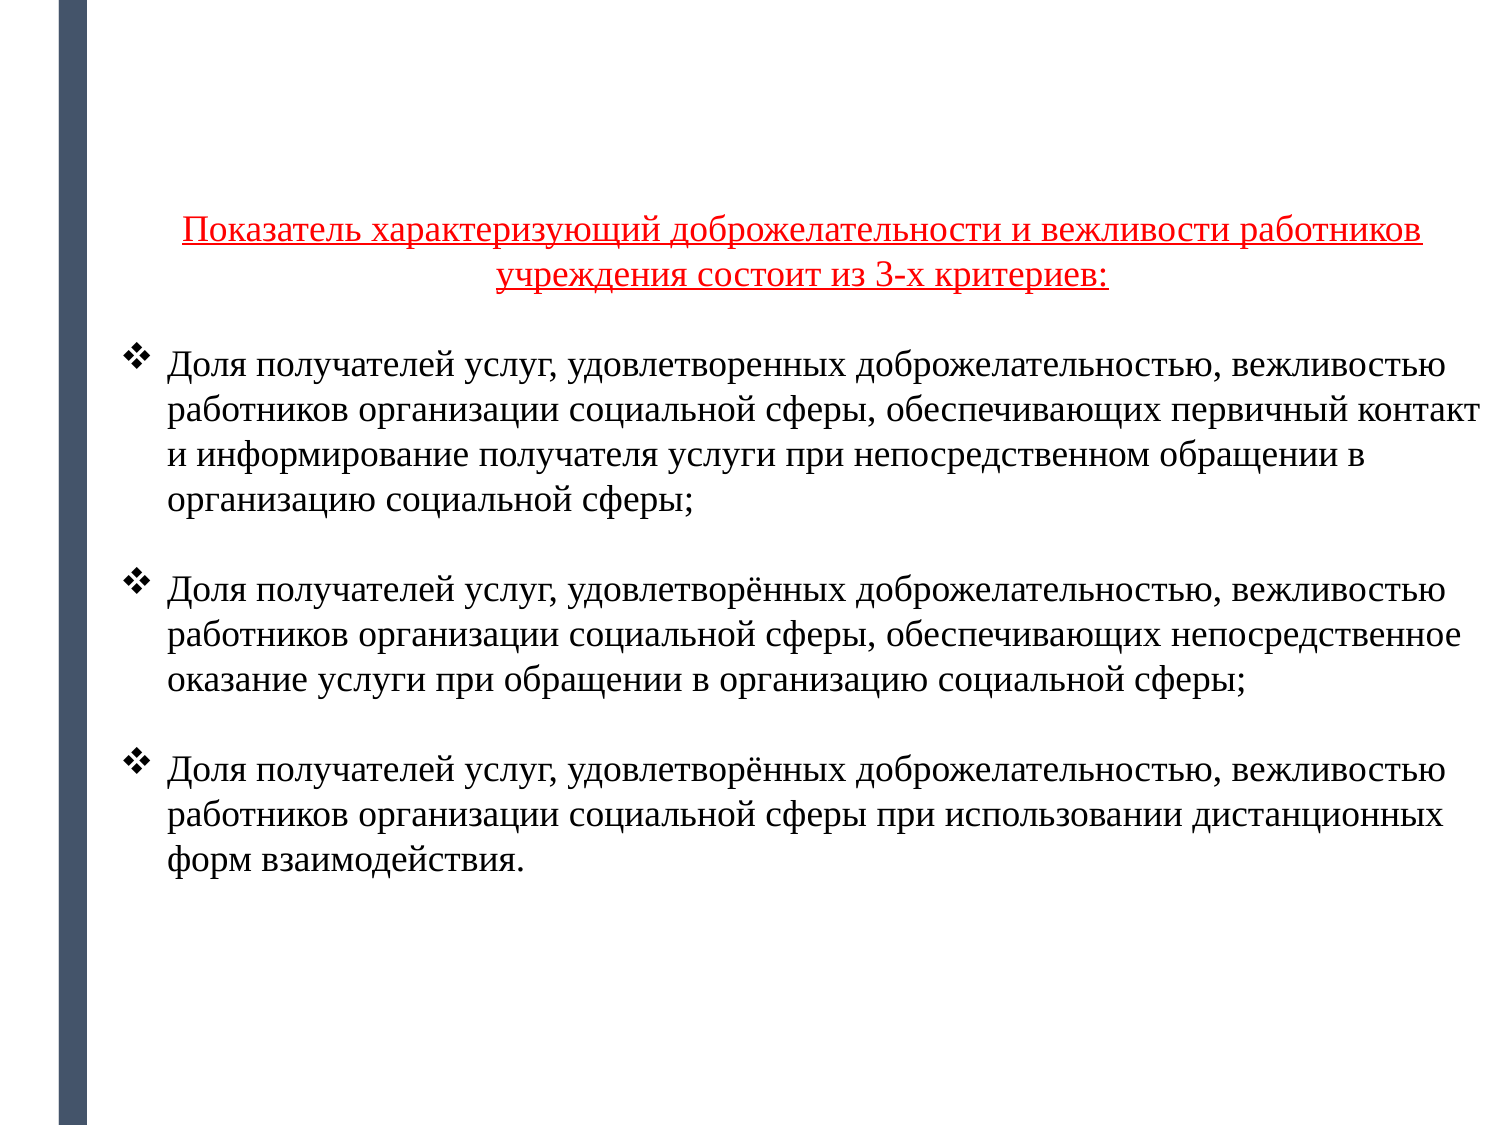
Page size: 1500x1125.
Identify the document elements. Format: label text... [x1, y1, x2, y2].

text_box Показатель характеризующий доброжелательности и вежливости работников учреждения состоит из 3-х критериев: Доля получателей услуг, удовлетворенных доброжелательностью, вежливостью работников организации социальной сферы, обеспечивающих первичный контакт и информирование получателя услуги при непосредственном обращении в организацию социальной сферы; Доля получателей услуг, удовлетворённых доброжелательностью, вежливостью работников организации социальной сферы, обеспечивающих непосредственное оказание услуги при обращении в организацию социальной сферы; Доля получателей услуг, удовлетворённых доброжелательностью, вежливостью работников организации социальной сферы при использовании дистанционных форм взаимодействия. [105, 196, 1500, 886]
